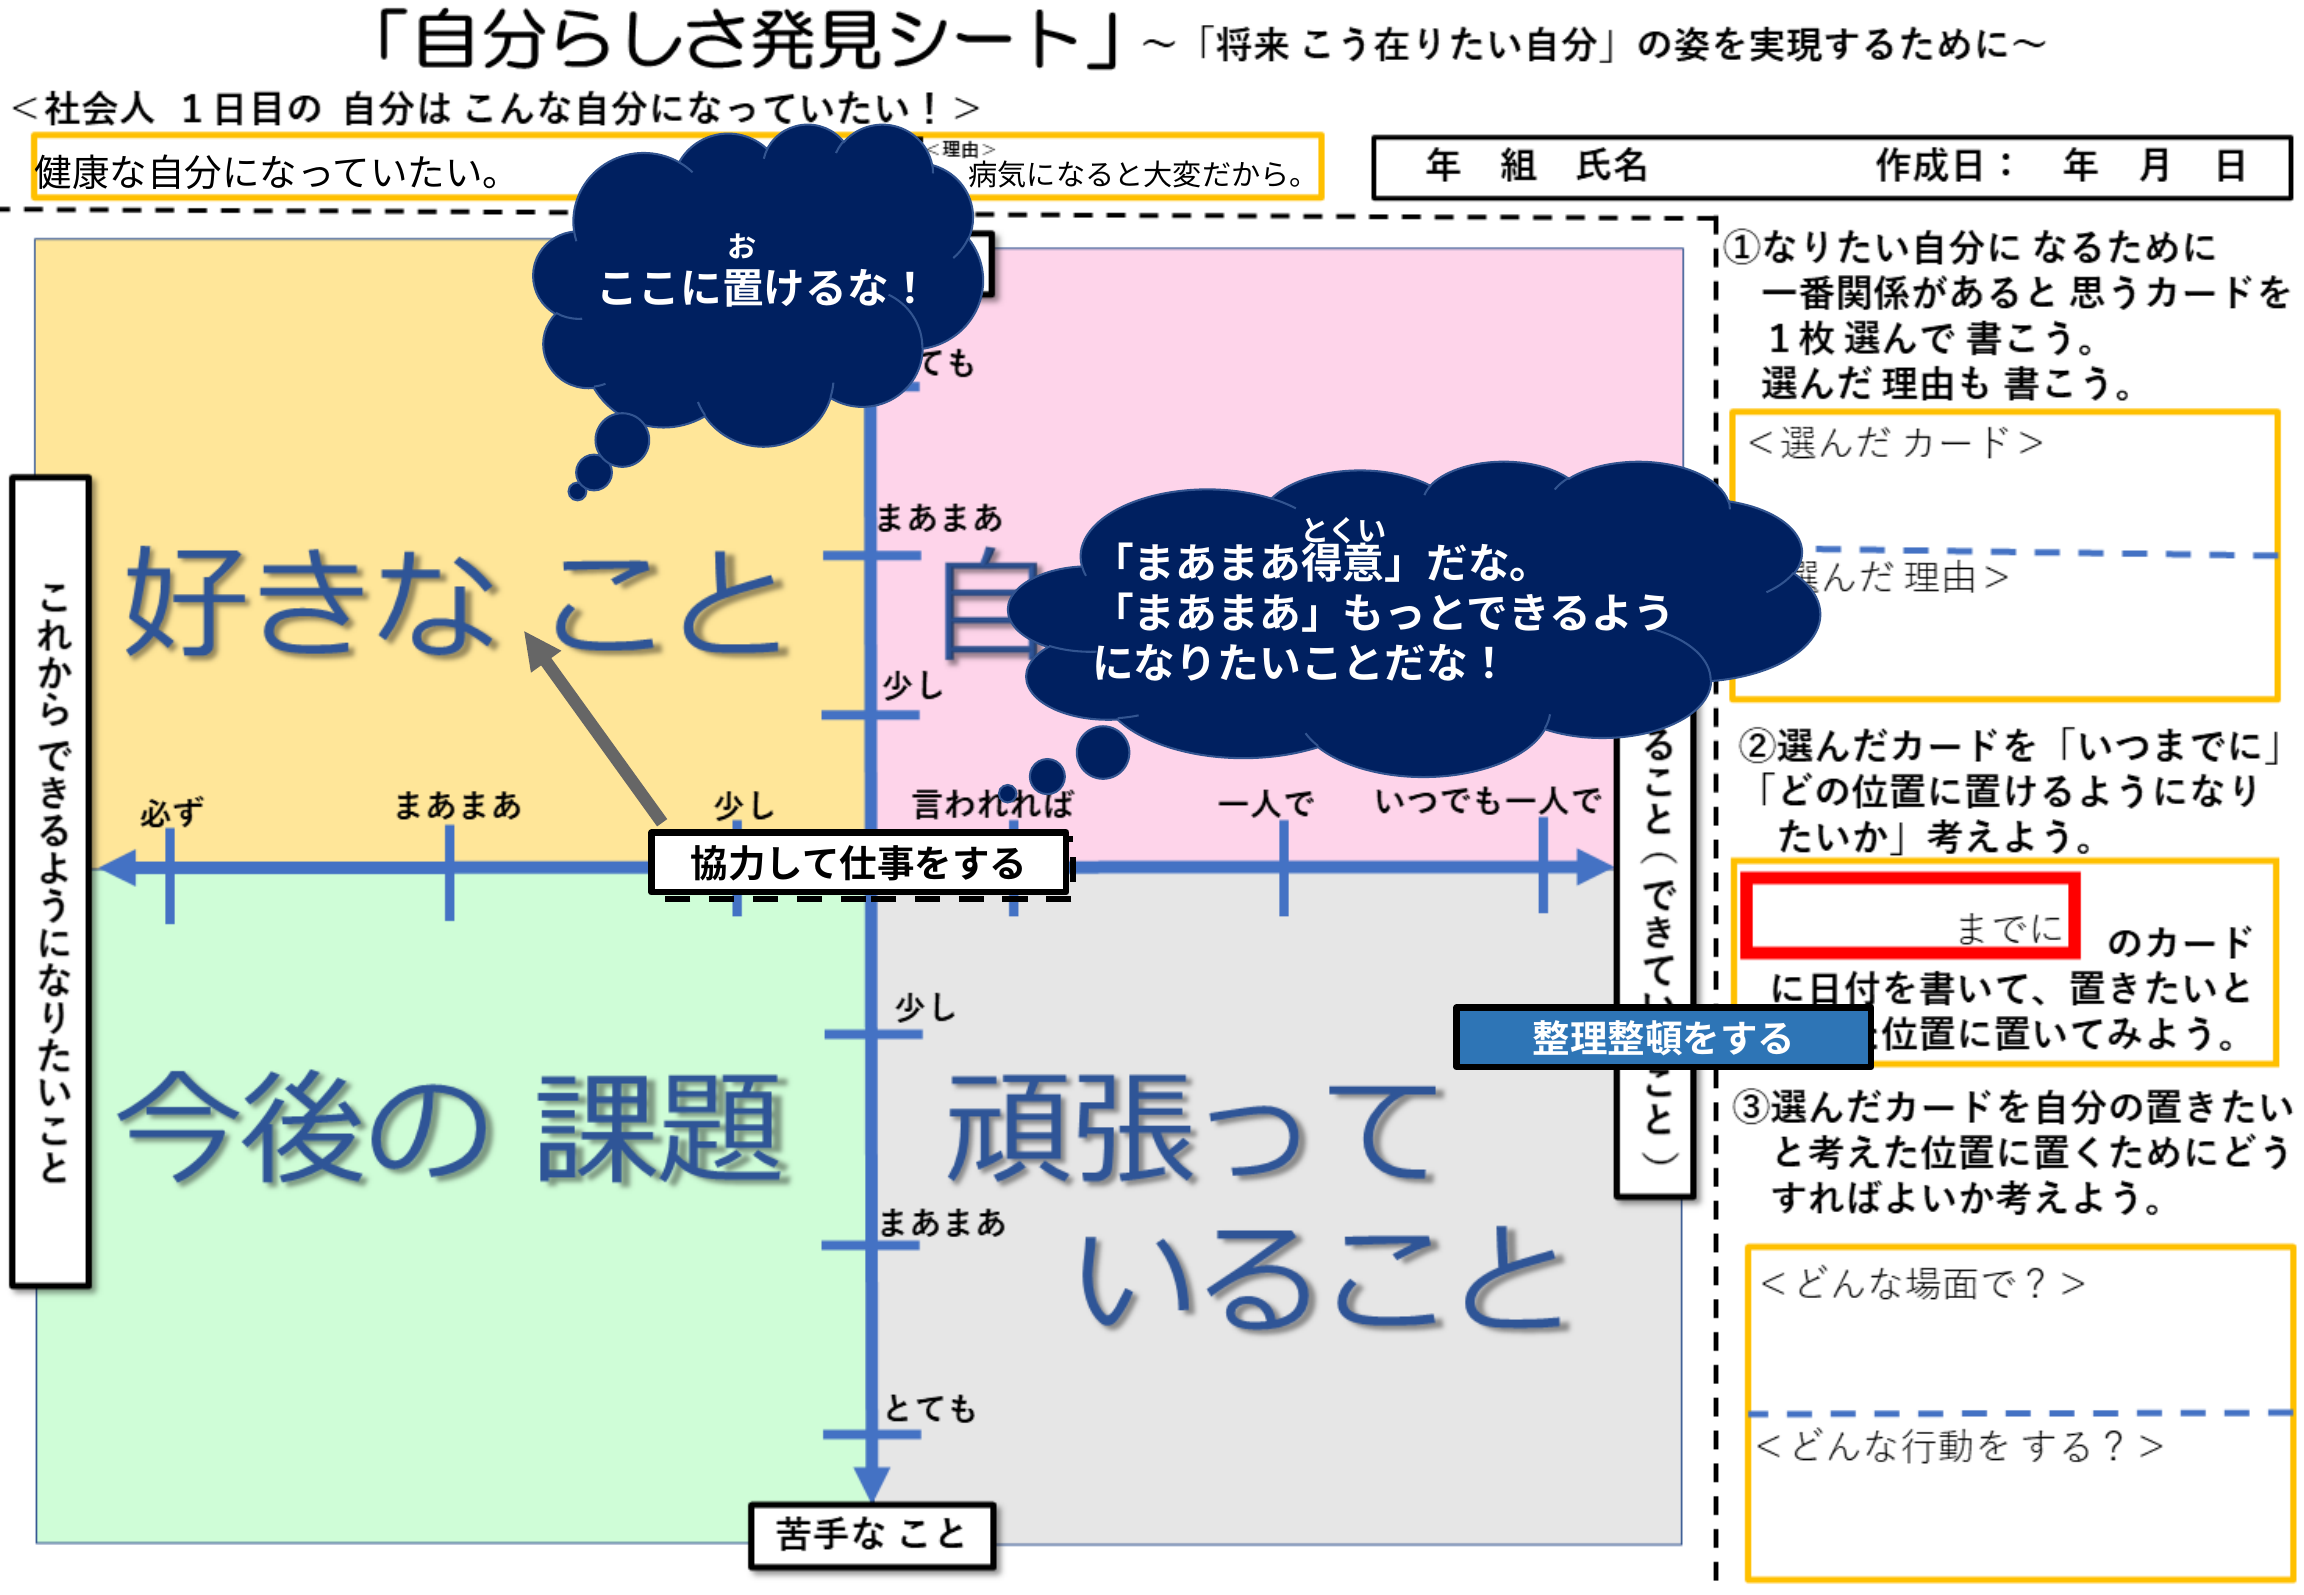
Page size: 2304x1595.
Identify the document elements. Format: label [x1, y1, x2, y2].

text_box [524, 631, 663, 823]
text_box [533, 123, 993, 446]
text_box [1008, 460, 1820, 776]
picture [0, 0, 2303, 1595]
